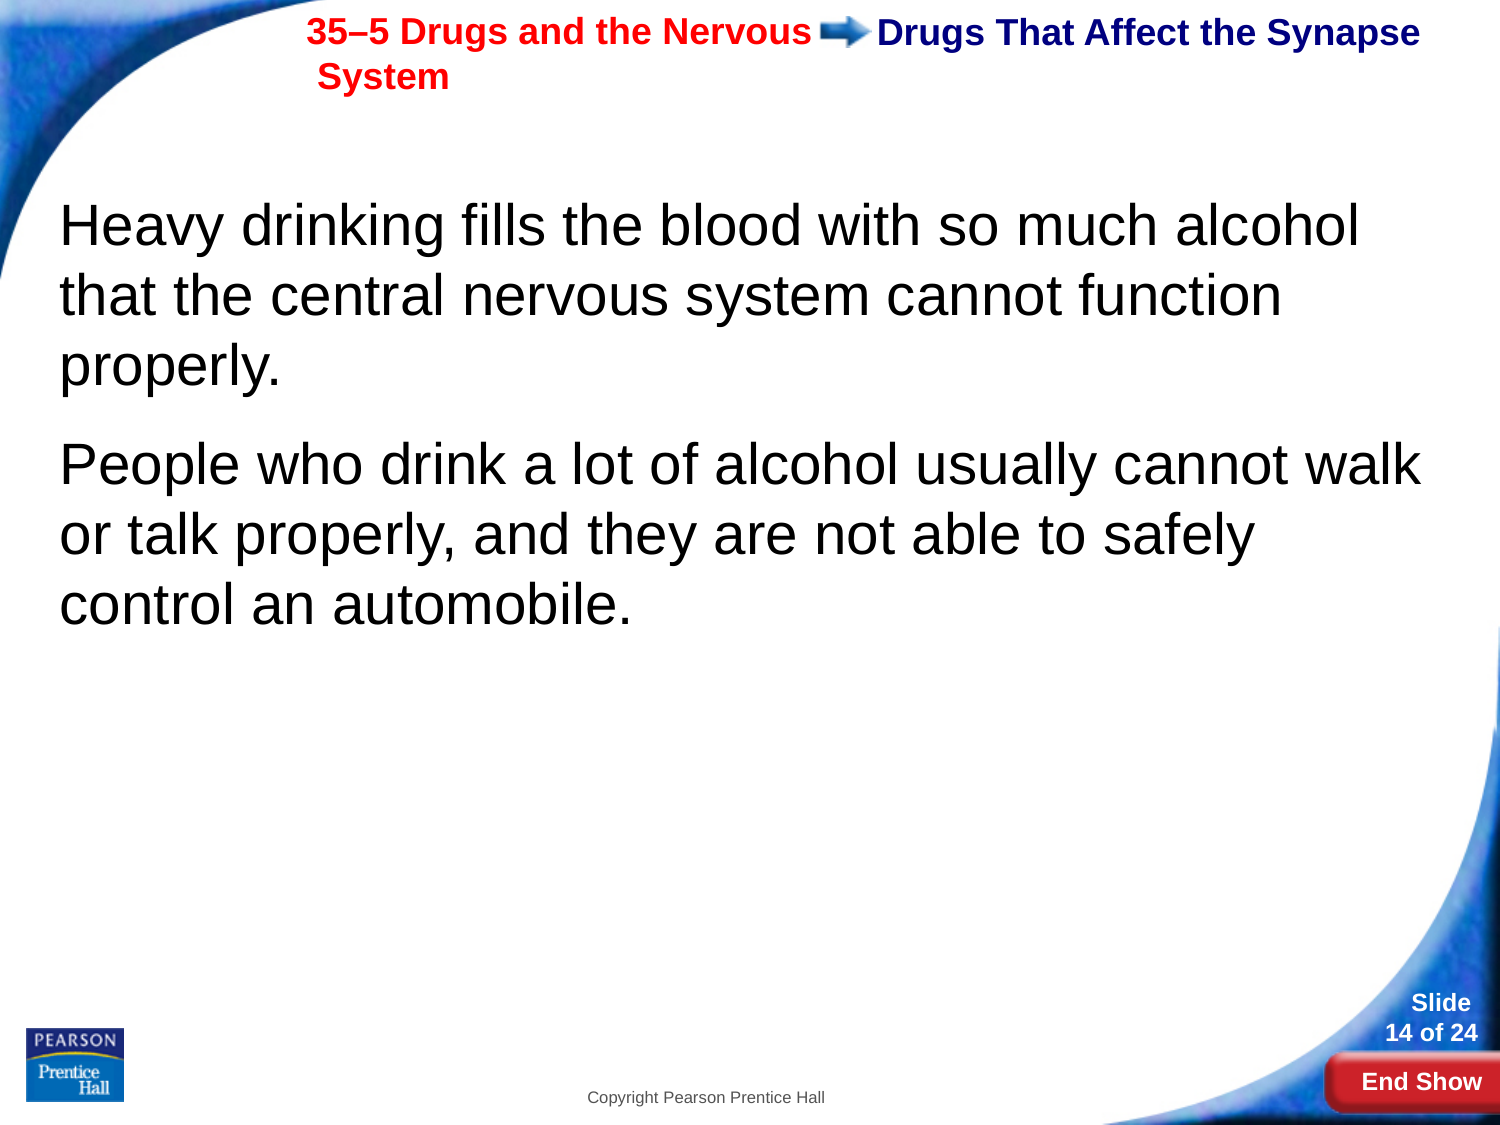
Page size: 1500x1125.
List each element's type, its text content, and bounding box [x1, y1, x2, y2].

title Drugs That Affect the Synapse [861, 0, 1500, 76]
picture [0, 0, 1500, 1125]
footer Copyright Pearson Prentice Hall [468, 1078, 945, 1105]
list Heavy drinking fills the blood with so much alcohol that the central nervous system cannot function properly. People who drink a lot of alcohol usually cannot walk or talk properly, and they are not able to safely control an automobile. [44, 179, 1463, 976]
